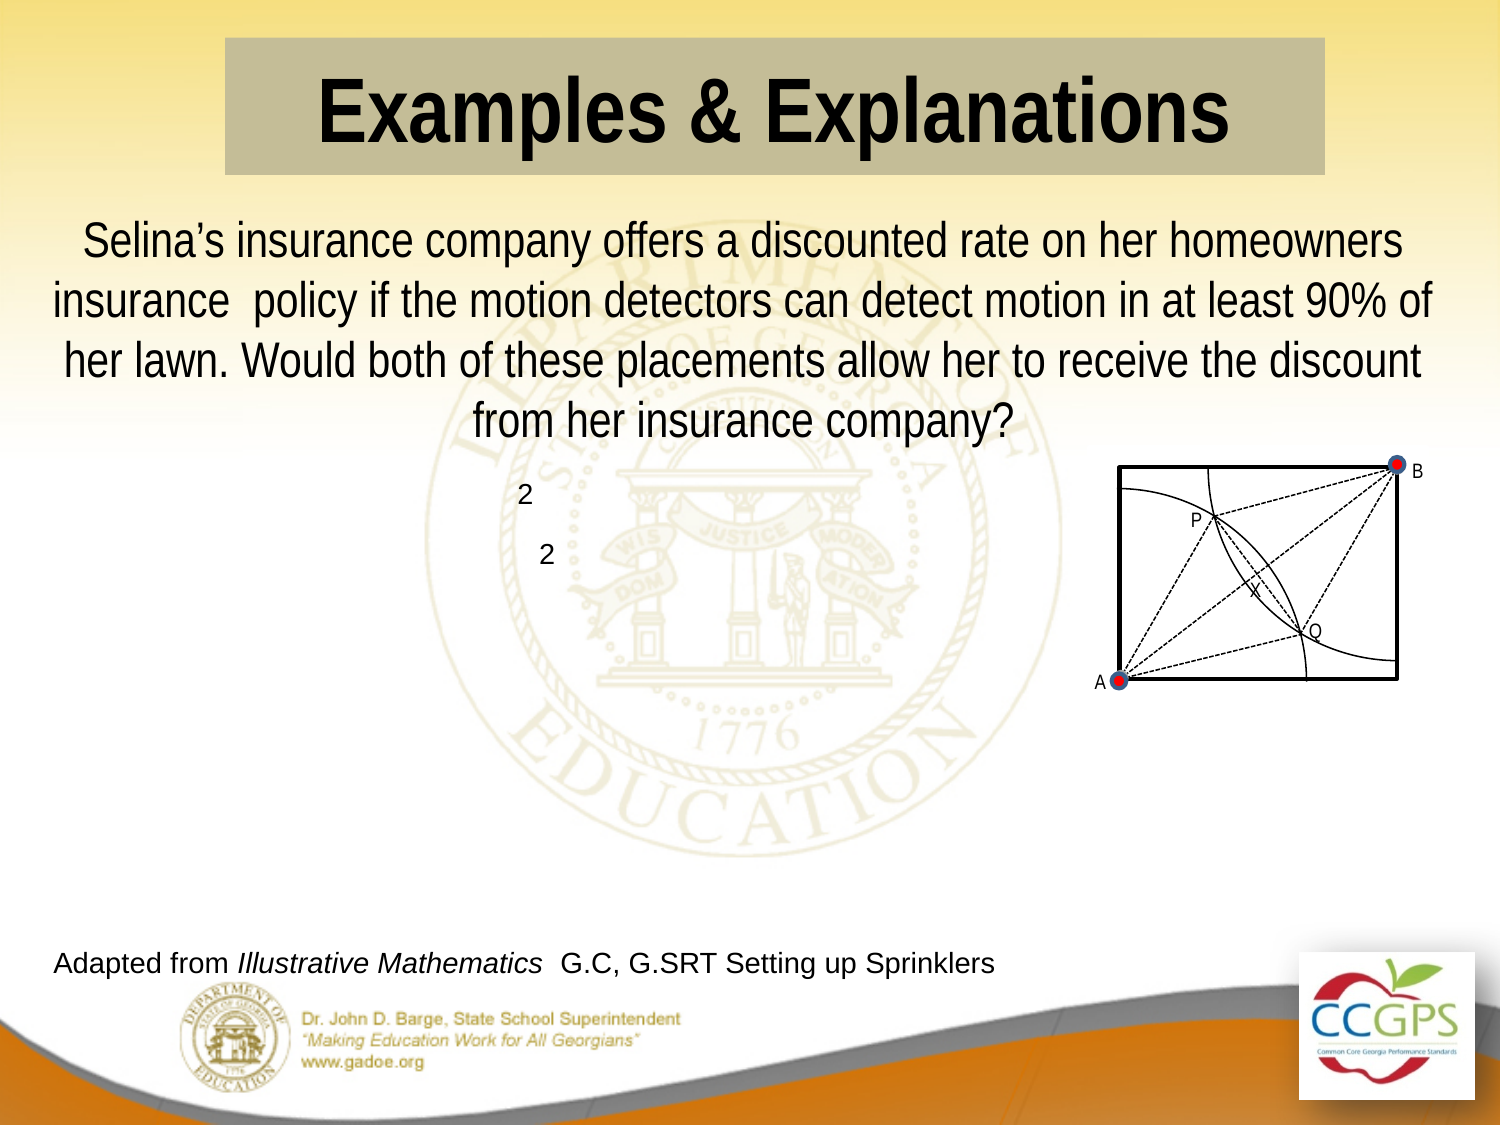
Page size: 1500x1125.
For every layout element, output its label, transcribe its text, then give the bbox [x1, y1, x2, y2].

subtitle Selina’s insurance company offers a discounted rate on her homeowners insurance policy if the motion detectors can detect motion in at least 90% of her lawn. Would both of these placements allow her to receive the discount from her insurance company? [37, 199, 1451, 913]
title Examples & Explanations [224, 37, 1326, 176]
picture [0, 0, 1500, 1125]
text_box Adapted from Illustrative Mathematics G.C, G.SRT Setting up Sprinklers [38, 937, 1011, 988]
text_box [927, 274, 1500, 876]
